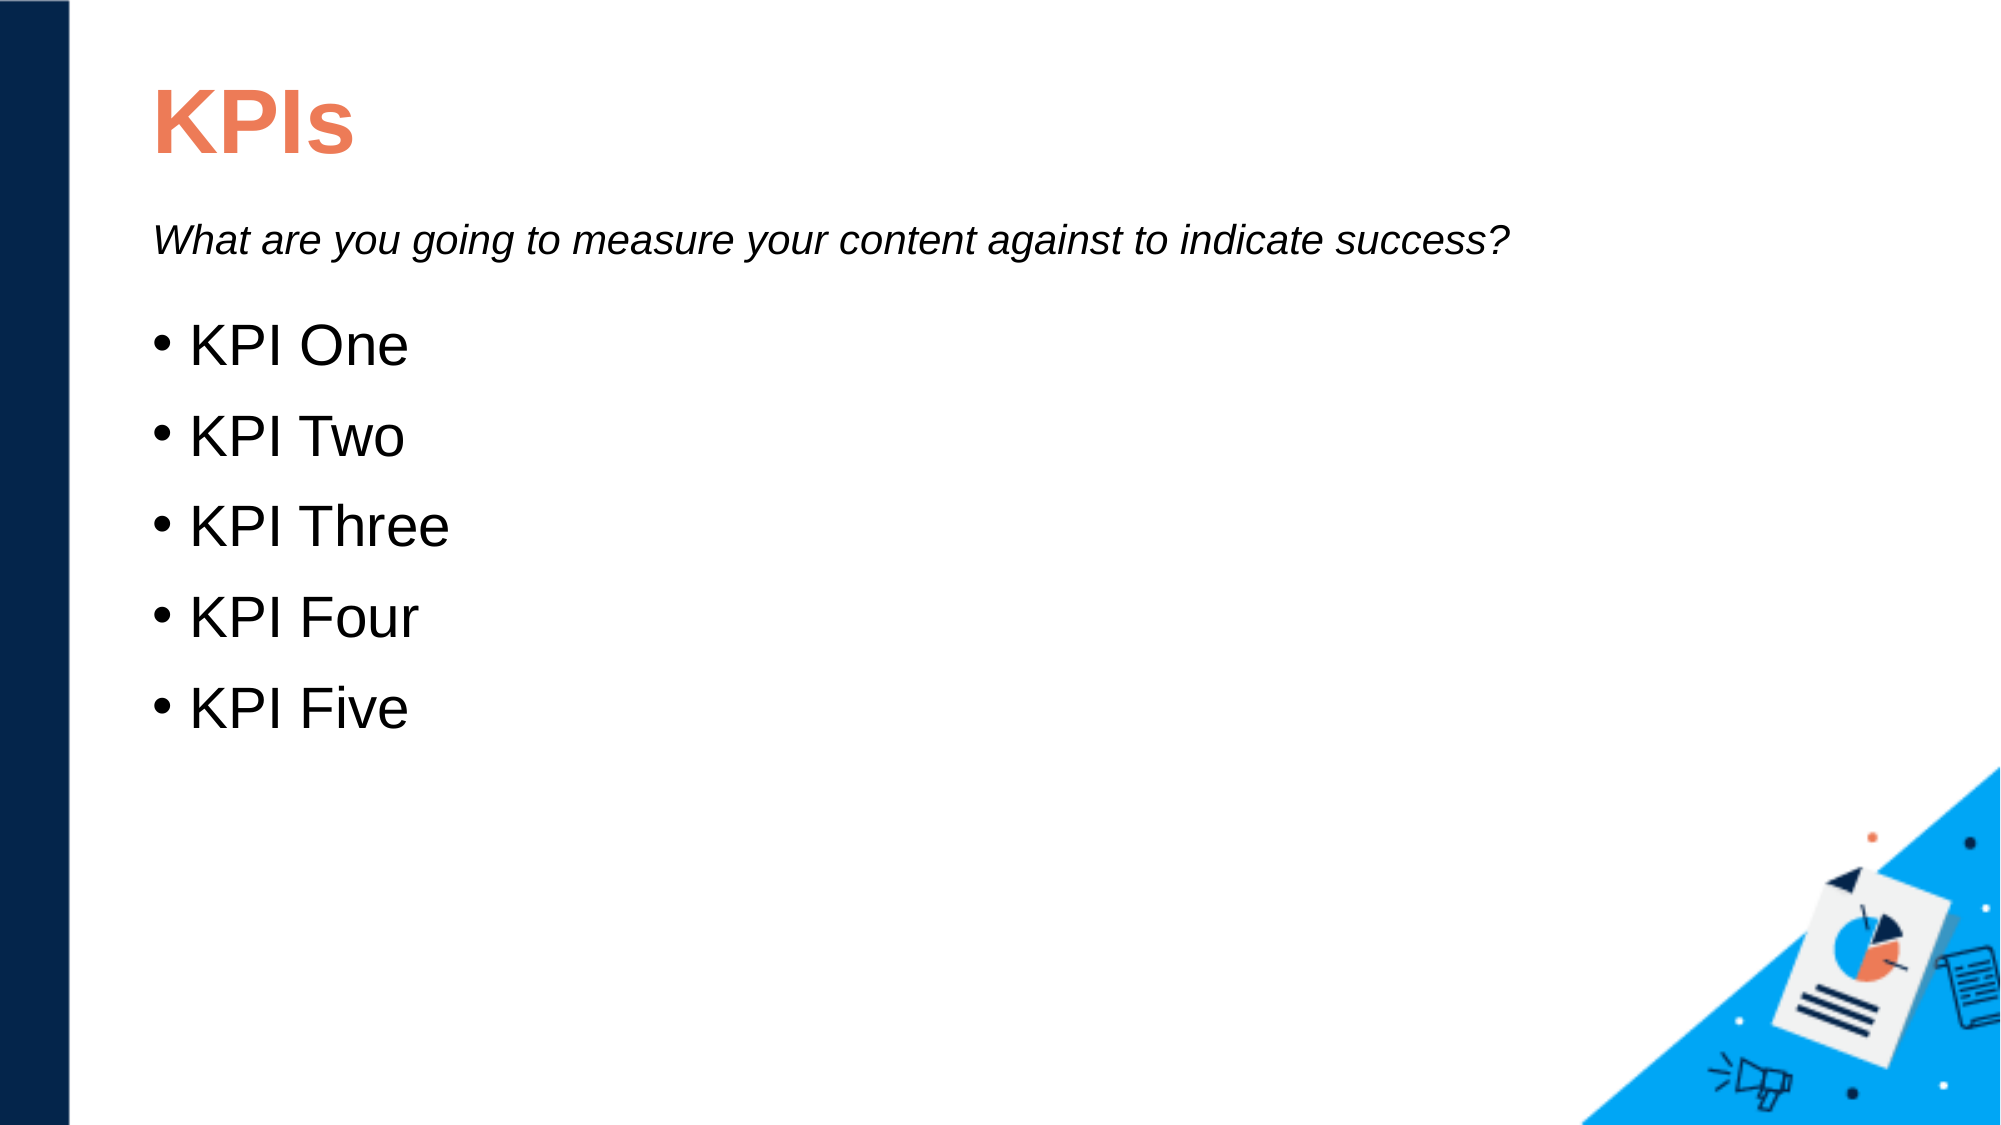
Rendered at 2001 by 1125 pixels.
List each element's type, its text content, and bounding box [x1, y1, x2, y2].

picture [1965, 838, 1975, 849]
picture [0, 0, 2001, 1125]
picture [1959, 979, 1977, 984]
picture [1710, 1070, 1729, 1074]
picture [1964, 996, 1997, 1006]
picture [1976, 989, 1995, 995]
picture [1736, 1059, 1792, 1111]
picture [1961, 983, 1994, 991]
picture [1848, 1088, 1857, 1099]
picture [1716, 1081, 1729, 1090]
picture [1958, 968, 1991, 976]
picture [1723, 1054, 1732, 1065]
picture [1939, 1082, 1948, 1089]
picture [1970, 961, 1989, 966]
title KPIs What are you going to measure your content against to indicate success? [137, 59, 1863, 278]
list KPI One KPI Two KPI Three KPI Four KPI Five [137, 299, 1863, 1014]
picture [1735, 1017, 1744, 1025]
picture [1982, 905, 1990, 912]
